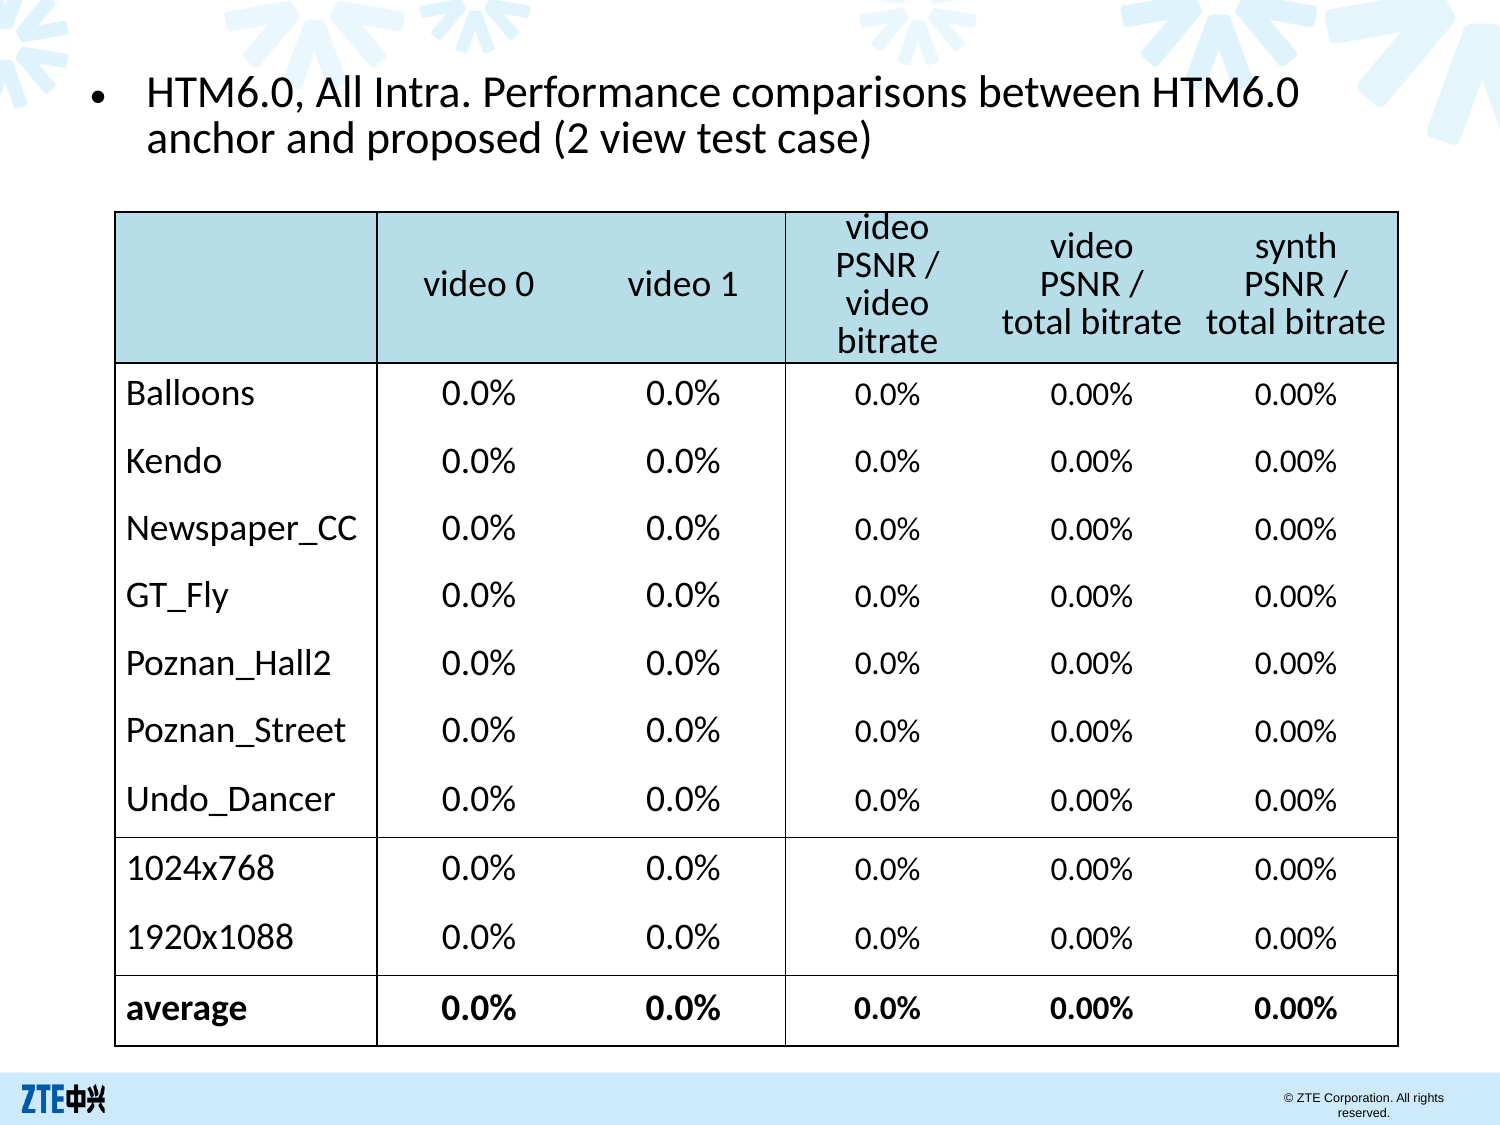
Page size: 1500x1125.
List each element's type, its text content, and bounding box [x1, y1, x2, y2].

table_cell Poznan_Street [116, 699, 376, 767]
table_cell 1920x1088 [116, 905, 376, 975]
table_header video PSNR / total bitrate [990, 213, 1194, 362]
table_header synth PSNR / total bitrate [1194, 213, 1397, 362]
table_cell 1024x768 [116, 838, 376, 905]
table_cell 0.0% [378, 699, 581, 767]
table_header video 1 [581, 213, 785, 362]
table_cell 0.00% [990, 430, 1194, 497]
table_cell 0.00% [990, 767, 1194, 837]
table_cell 0.0% [786, 699, 990, 767]
table_cell 0.0% [581, 364, 785, 430]
table_cell 0.0% [581, 497, 785, 565]
table_cell 0.0% [378, 632, 581, 699]
table_cell 0.0% [786, 430, 990, 497]
table_cell 0.0% [786, 632, 990, 699]
table_cell 0.0% [378, 767, 581, 837]
table_cell 0.00% [990, 497, 1194, 565]
table_cell 0.0% [786, 497, 990, 565]
table_cell 0.00% [990, 905, 1194, 975]
table_cell 0.0% [378, 838, 581, 905]
table_cell 0.00% [1194, 767, 1397, 837]
table_cell Kendo [116, 430, 376, 497]
table_cell 0.0% [581, 699, 785, 767]
table_cell Poznan_Hall2 [116, 632, 376, 699]
picture [0, 0, 1500, 1125]
table_cell 0.0% [786, 976, 990, 1045]
table_cell 0.00% [1194, 699, 1397, 767]
table_cell 0.0% [786, 767, 990, 837]
table_cell 0.0% [786, 905, 990, 975]
table_cell 0.00% [1194, 632, 1397, 699]
table_cell Balloons [116, 364, 376, 430]
table_cell 0.0% [581, 632, 785, 699]
table_cell GT_Fly [116, 565, 376, 632]
table_cell 0.0% [378, 976, 581, 1045]
table_cell 0.0% [581, 565, 785, 632]
table_cell 0.00% [1194, 364, 1397, 430]
table_cell 0.0% [581, 905, 785, 975]
table_cell 0.00% [1194, 838, 1397, 905]
table_cell 0.00% [990, 838, 1194, 905]
table_cell 0.00% [990, 699, 1194, 767]
table_cell Undo_Dancer [116, 767, 376, 837]
table_cell 0.00% [1194, 497, 1397, 565]
table_cell 0.00% [1194, 430, 1397, 497]
table_cell 0.0% [378, 430, 581, 497]
table_cell 0.0% [378, 364, 581, 430]
table_cell 0.0% [581, 767, 785, 837]
table_cell Newspaper_CC [116, 497, 376, 565]
table_cell average [116, 976, 376, 1045]
table_header video 0 [378, 213, 581, 362]
table_cell 0.00% [990, 364, 1194, 430]
table_header video PSNR / video bitrate [786, 213, 990, 362]
table_cell 0.0% [786, 565, 990, 632]
table_cell 0.0% [581, 430, 785, 497]
table_cell 0.0% [581, 838, 785, 905]
table_cell 0.00% [1194, 976, 1397, 1045]
table_cell 0.00% [990, 976, 1194, 1045]
table_header [116, 213, 376, 362]
table_cell 0.0% [378, 905, 581, 975]
table_cell 0.00% [1194, 905, 1397, 975]
table_cell 0.00% [1194, 565, 1397, 632]
table_cell 0.0% [786, 838, 990, 905]
table_cell 0.0% [378, 565, 581, 632]
table_cell 0.0% [581, 976, 785, 1045]
table_cell 0.00% [990, 565, 1194, 632]
table_cell 0.00% [990, 632, 1194, 699]
list HTM6.0, All Intra. Performance comparisons between HTM6.0 anchor and proposed (2 view test case) [75, 66, 1425, 1010]
table_cell 0.0% [786, 364, 990, 430]
table_cell 0.0% [378, 497, 581, 565]
